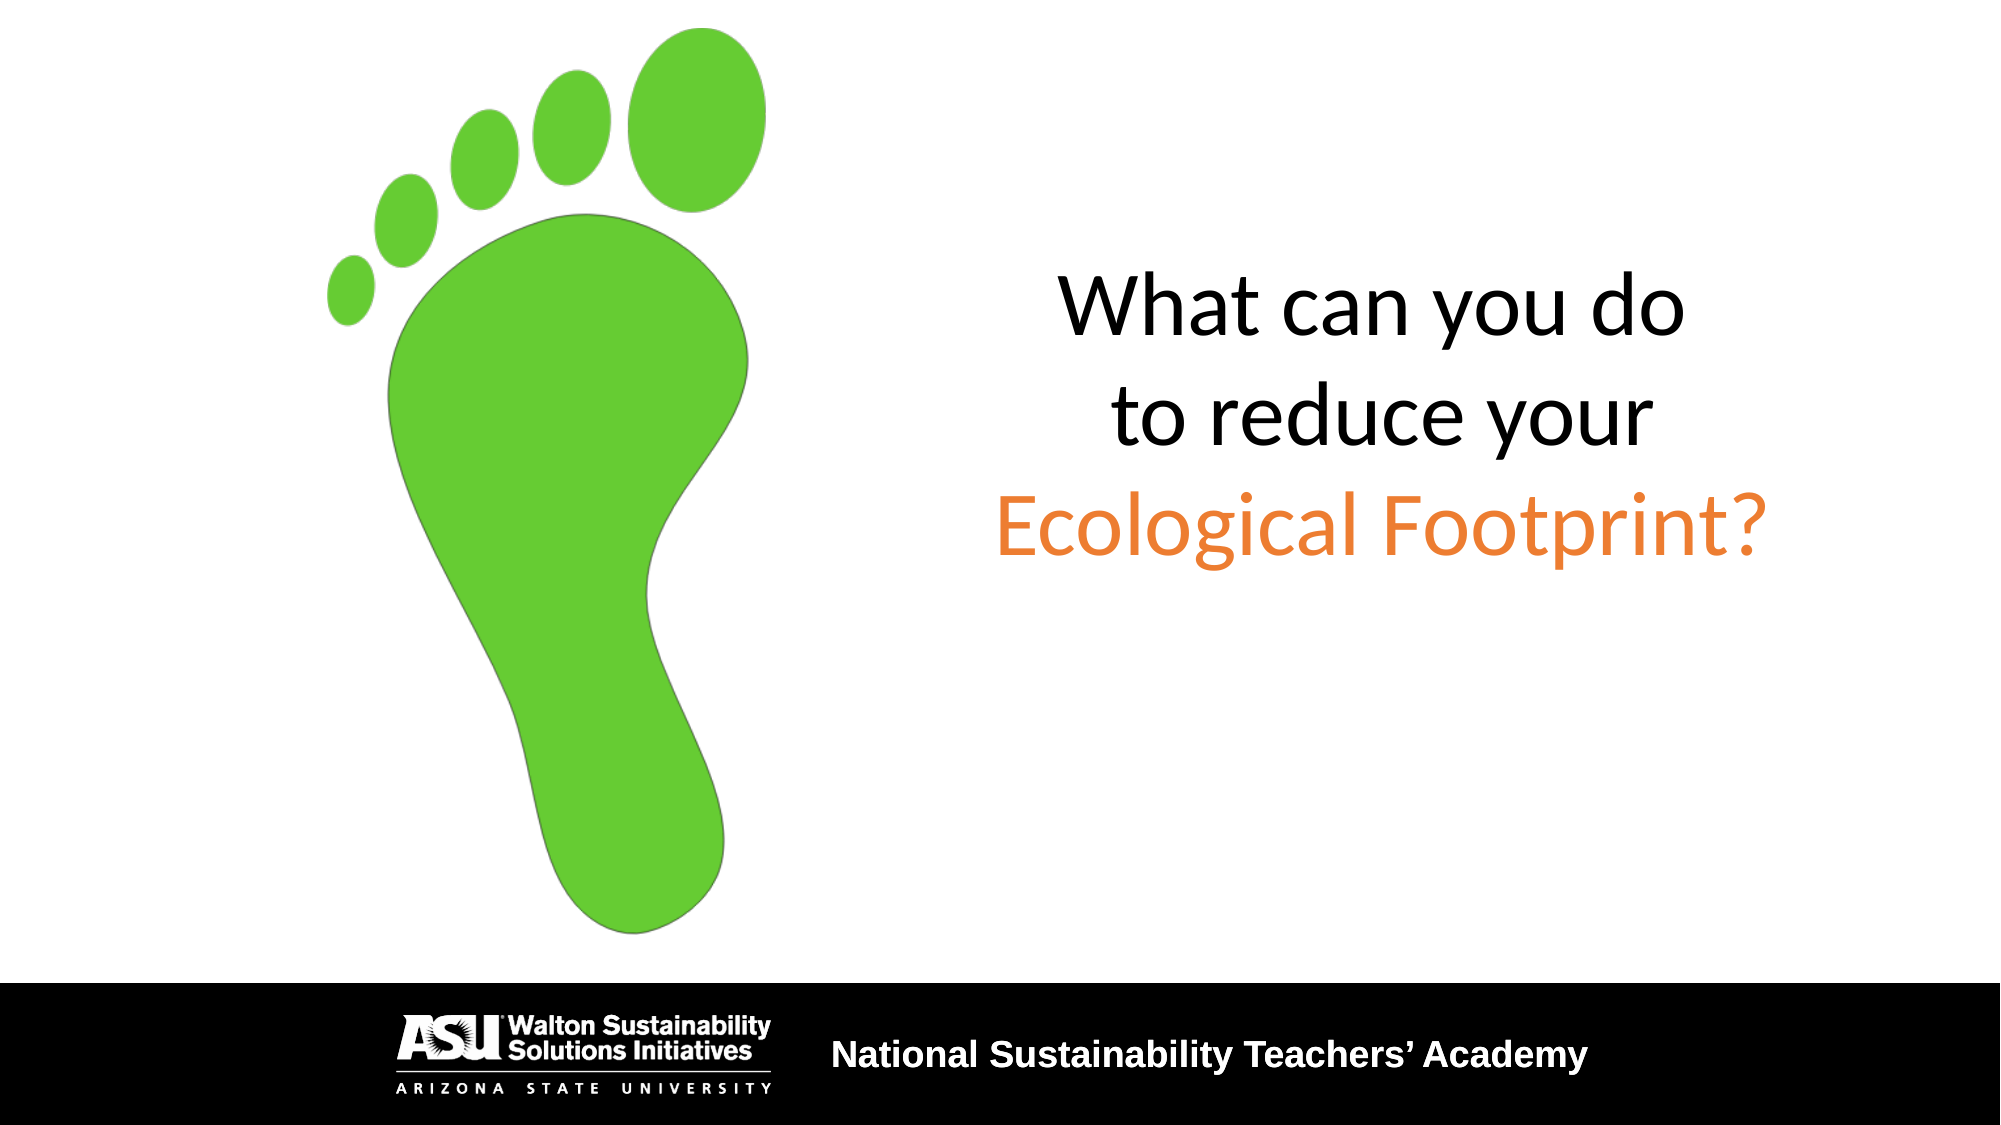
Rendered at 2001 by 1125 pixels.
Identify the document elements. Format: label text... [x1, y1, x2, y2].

picture [327, 28, 767, 935]
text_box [396, 1014, 1604, 1094]
text_box What can you do to reduce your Ecological Footprint? [767, 236, 2000, 582]
